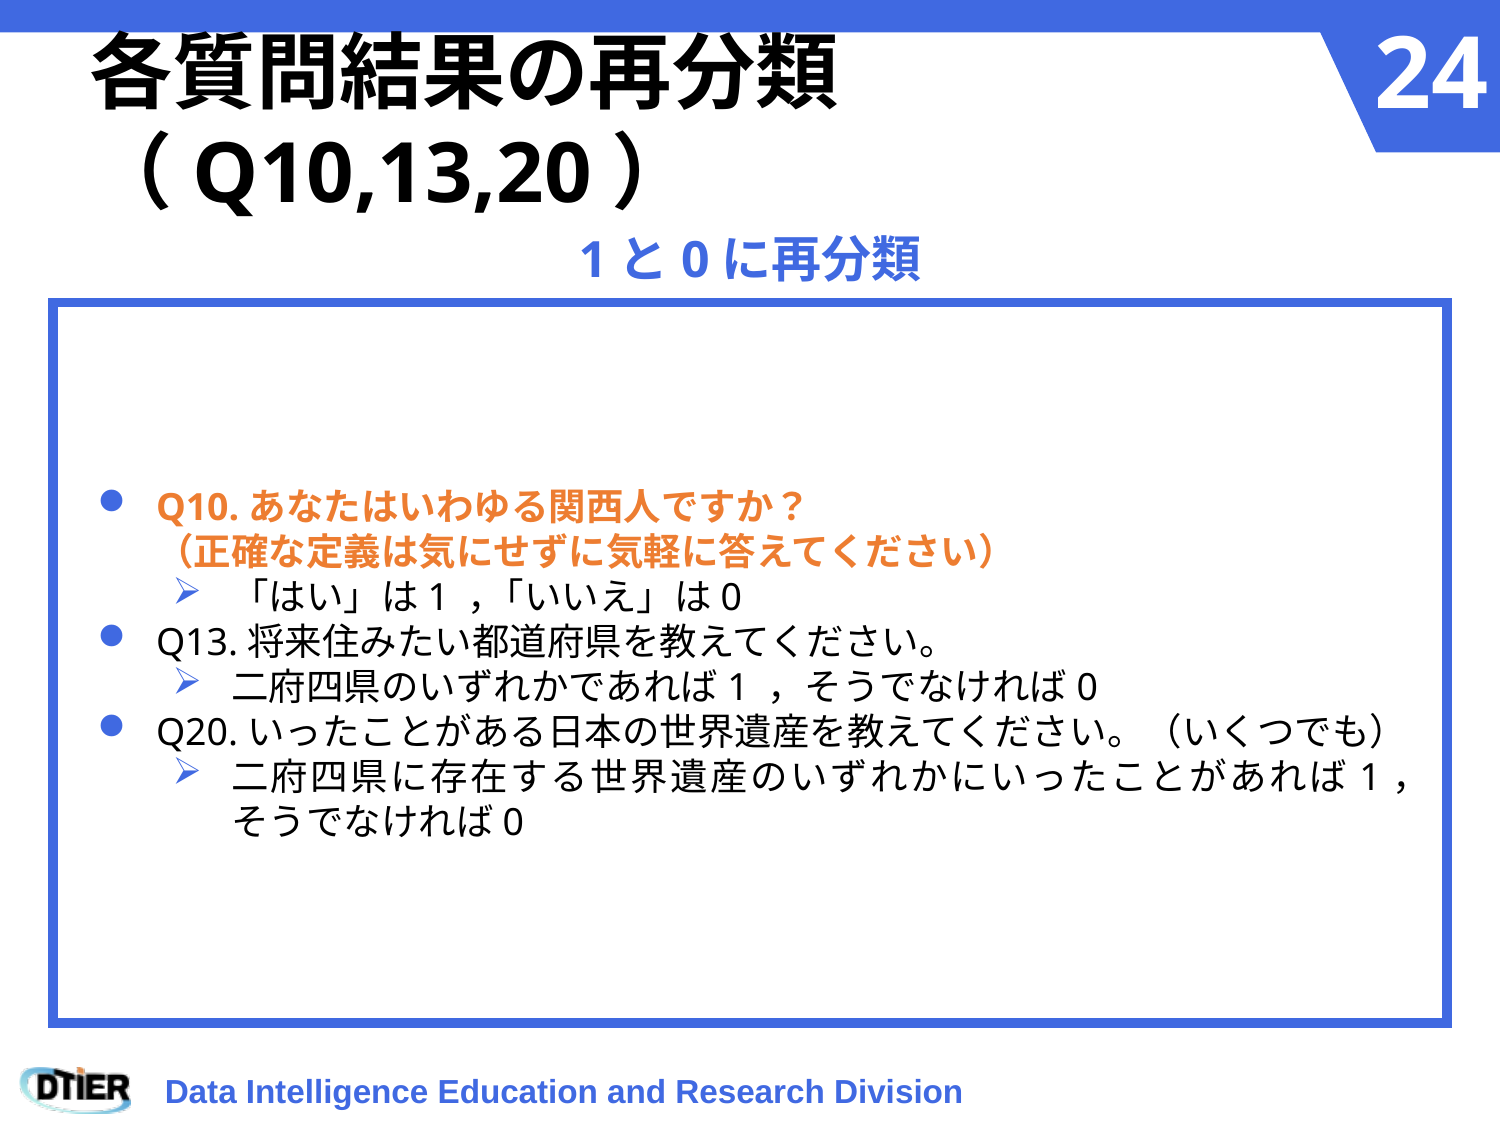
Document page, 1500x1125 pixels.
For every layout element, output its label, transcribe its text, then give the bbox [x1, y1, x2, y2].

text_box 1と0に再分類 [283, 219, 1217, 295]
title 各質問結果の再分類（Q10,13,20） [75, 59, 1424, 180]
text_box Q10.あなたはいわゆる関西人ですか？ （正確な定義は気にせずに気軽に答えてください） 「はい」は1 ， 「いいえ」は0 Q13.将来住みたい都道府県を教えてください。 二府四県のいずれかであれば1 ，そうでなければ0 Q20.いったことがある日本の世界遺産を教えてください。（いくつでも） 二府四県に存在する世界遺産のいずれかにいったことがあれば1， そうでなければ0 [52, 302, 1448, 1024]
picture [19, 1067, 131, 1114]
